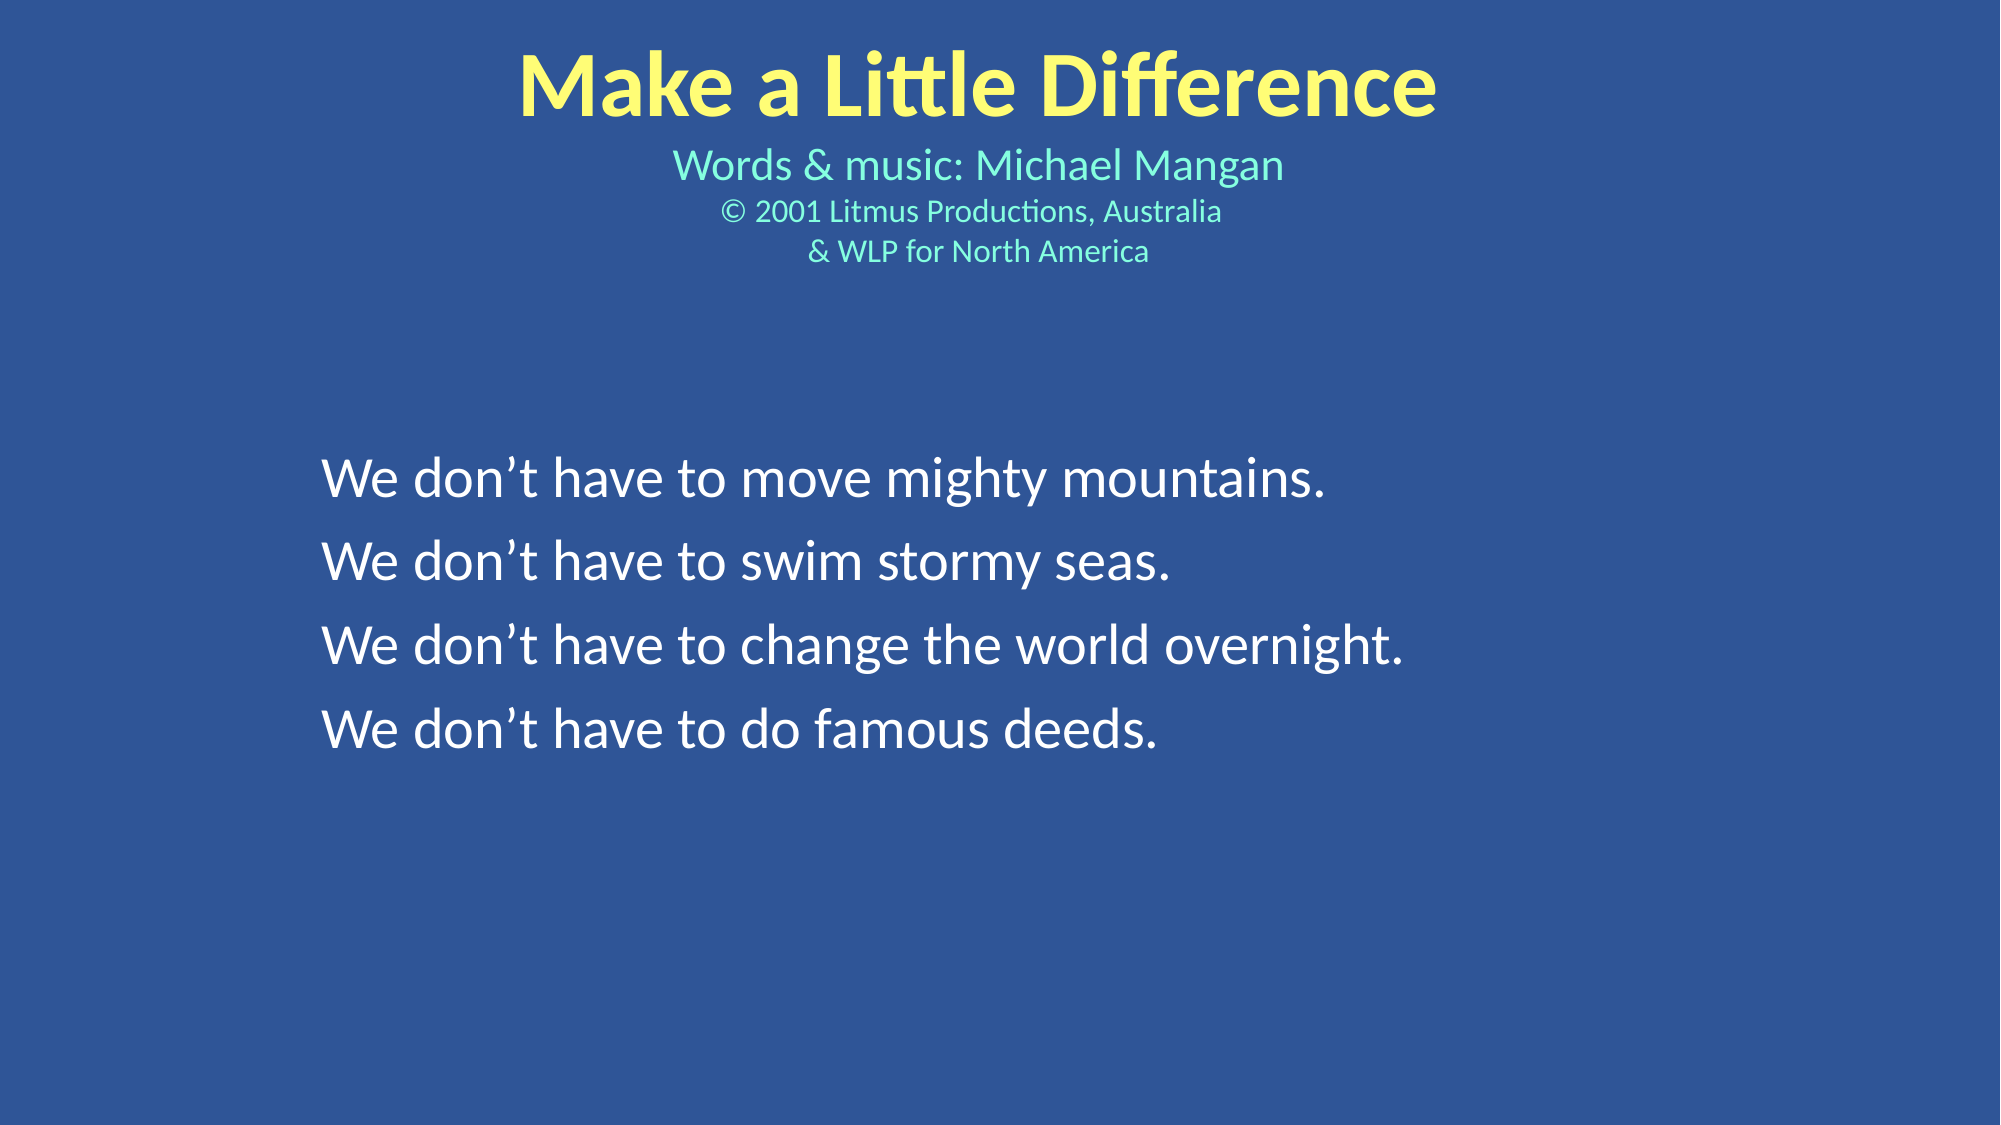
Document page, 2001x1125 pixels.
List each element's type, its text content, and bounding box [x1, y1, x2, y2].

text_box Make a Little Difference Words & music: Michael Mangan © 2001 Litmus Productions, Australia & WLP for North America [291, 0, 1667, 306]
list We don’t have to move mighty mountains. We don’t have to swim stormy seas. We don’t have to change the world overnight. We don’t have to do famous deeds. [306, 439, 1694, 817]
